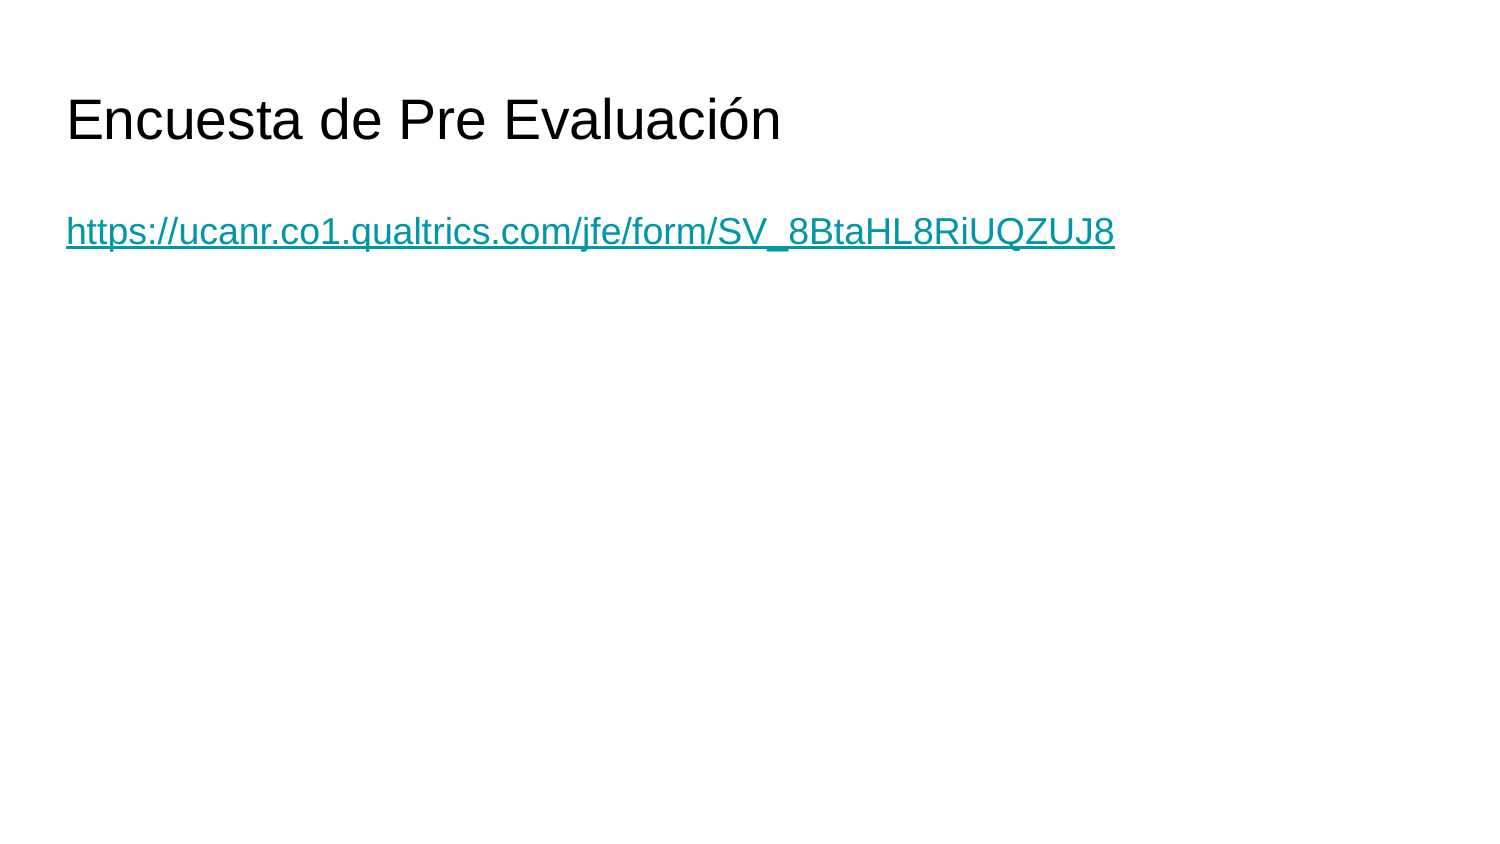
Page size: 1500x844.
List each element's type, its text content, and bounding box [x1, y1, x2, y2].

title Encuesta de Pre Evaluación [51, 72, 1449, 167]
list https://ucanr.co1.qualtrics.com/jfe/form/SV_8BtaHL8RiUQZUJ8 [51, 189, 1449, 750]
